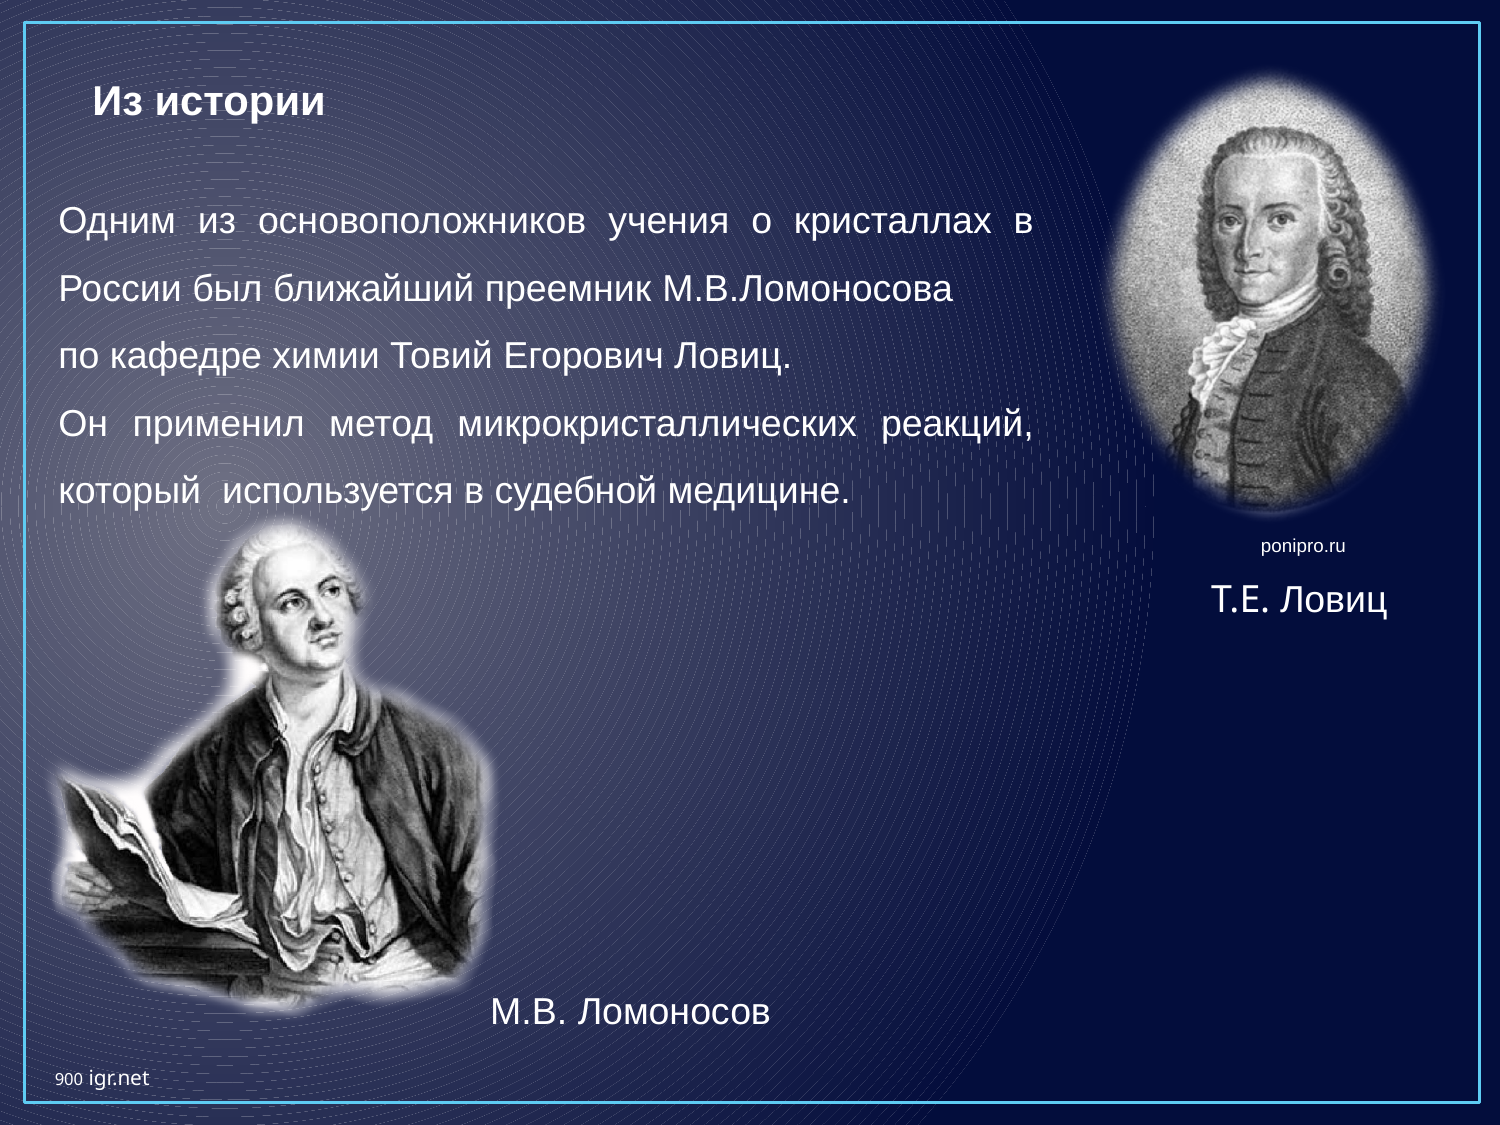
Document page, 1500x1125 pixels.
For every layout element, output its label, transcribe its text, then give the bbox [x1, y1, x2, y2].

picture [40, 493, 515, 1034]
text_box 900 igr.net [40, 1057, 165, 1098]
picture [1092, 60, 1448, 527]
text_box Одним из основоположников учения о кристаллах в России был ближайший преемник М.В.Ломоносова по кафедре химии Товий Егорович Ловиц. Он применил метод микрокристаллических реакций, который используется в судебной медицине. [43, 166, 1050, 564]
text_box Т.Е. Ловиц [1196, 567, 1403, 673]
text_box ponipro.ru [1246, 538, 1376, 567]
text_box Из истории [77, 66, 341, 177]
text_box М.В. Ломоносов [475, 979, 787, 1085]
